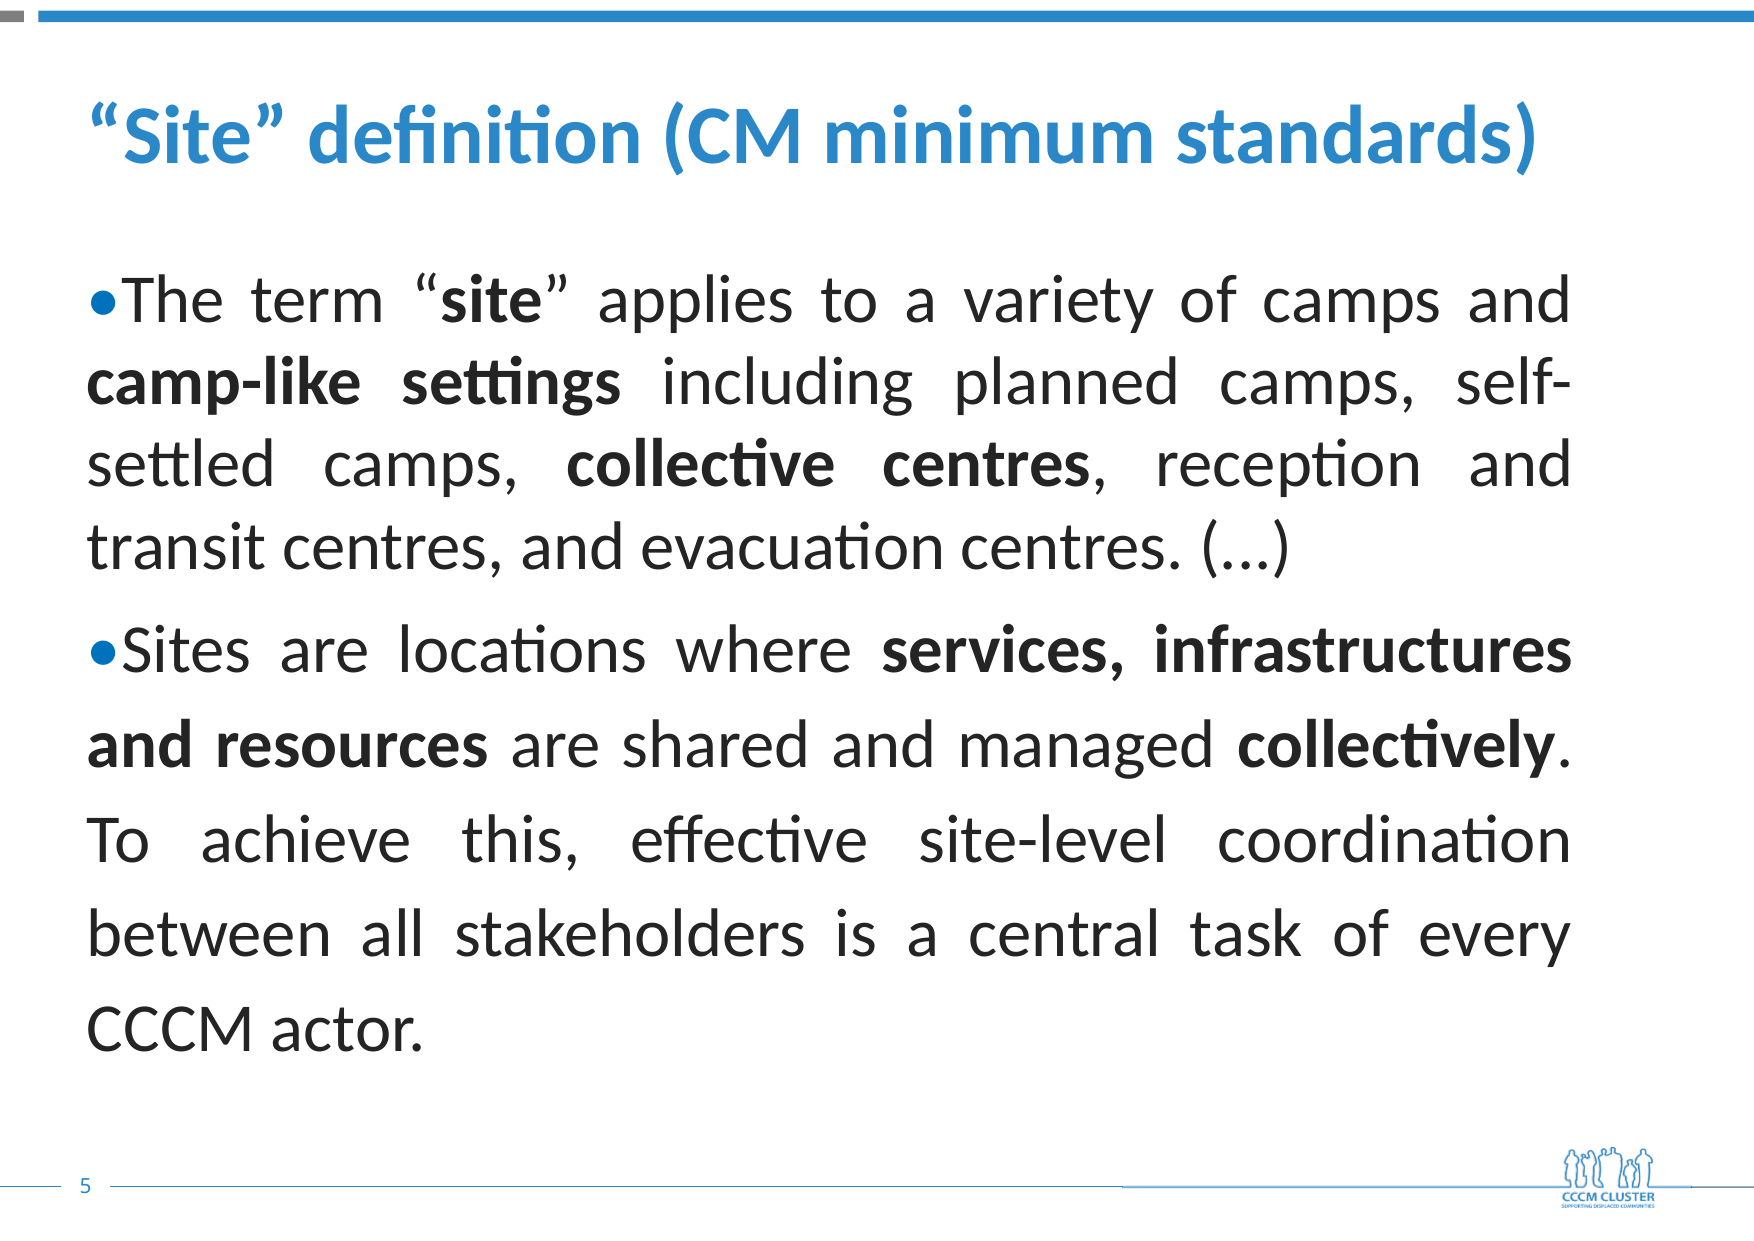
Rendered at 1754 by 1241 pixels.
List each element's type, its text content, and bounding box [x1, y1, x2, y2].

list •The term “site” applies to a variety of camps and camp-like settings including planned camps, self-settled camps, collective centres, reception and transit centres, and evacuation centres. (...) •Sites are locations where services, infrastructures and resources are shared and managed collectively. To achieve this, effective site-level coordination between all stakeholders is a central task of every CCCM actor. [71, 245, 1589, 1172]
picture [0, 1147, 73, 1209]
picture [98, 1147, 1754, 1209]
title “Site” definition (CM minimum standards) [71, 73, 1692, 204]
